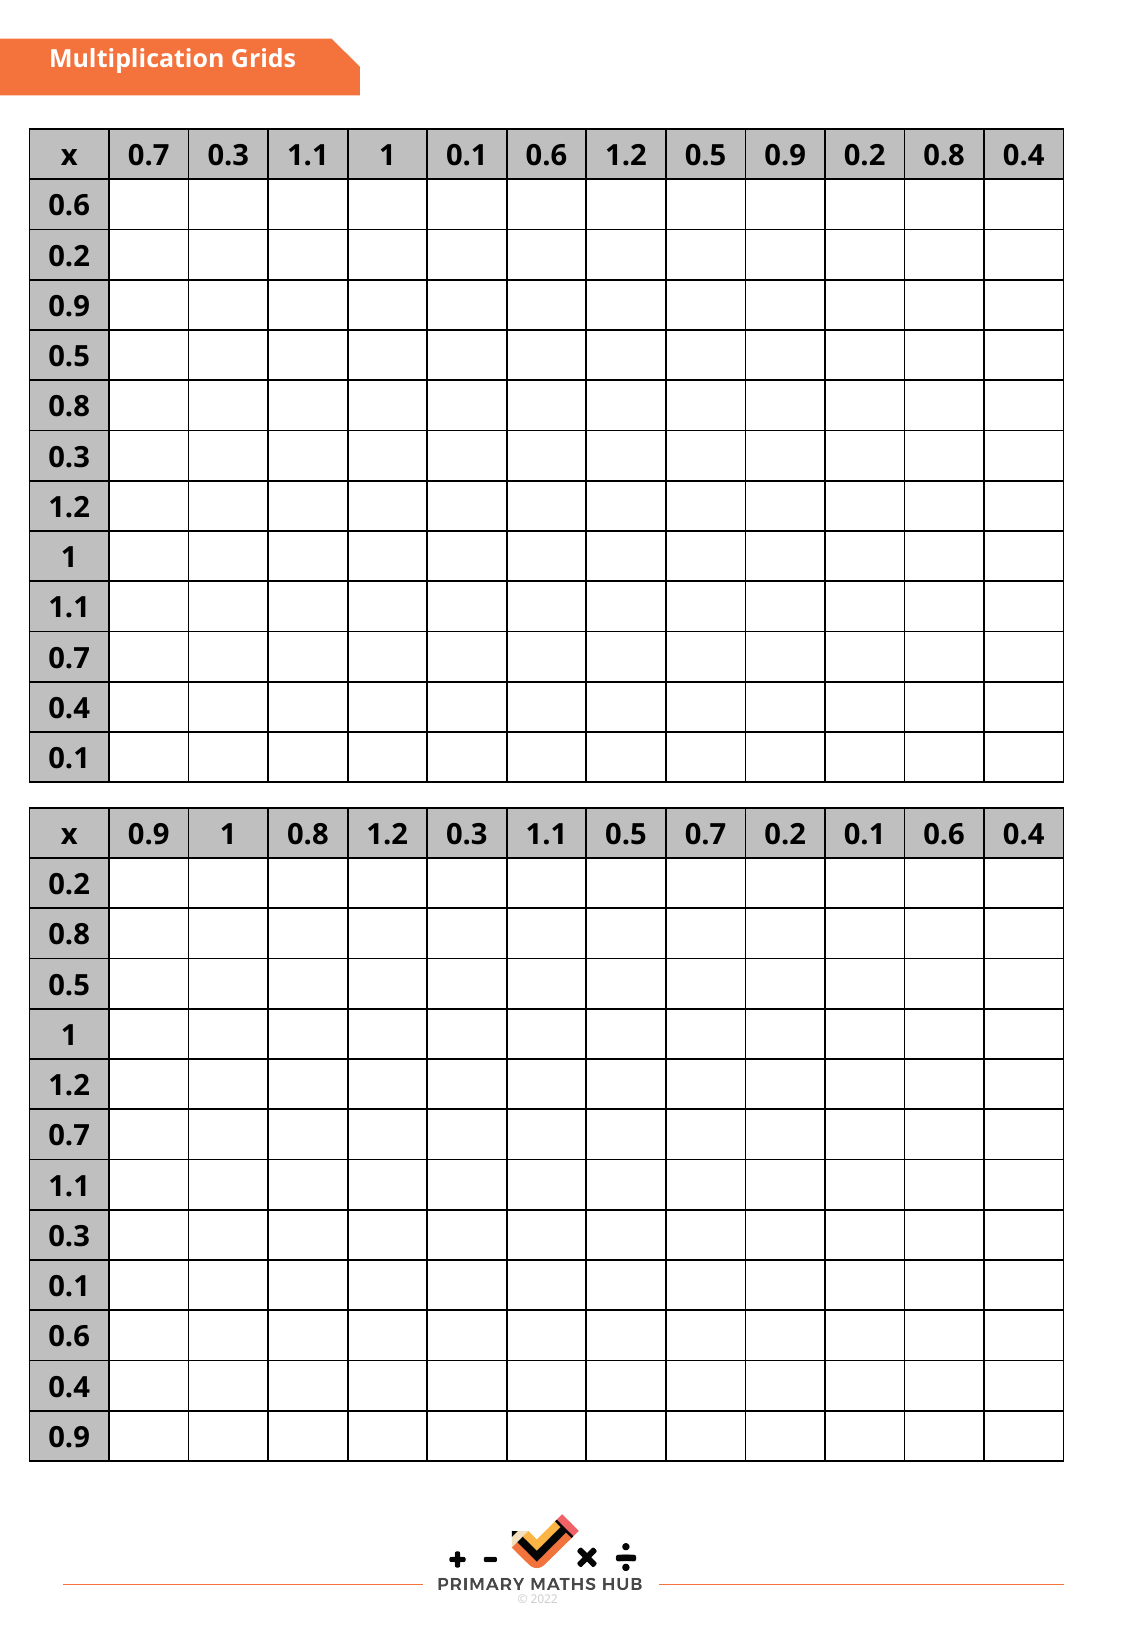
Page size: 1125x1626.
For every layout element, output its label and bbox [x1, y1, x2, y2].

table_cell [746, 1211, 824, 1259]
table_cell [508, 1412, 585, 1460]
table_cell [587, 1211, 665, 1259]
table_cell [985, 632, 1063, 681]
table_cell [110, 683, 188, 731]
table_cell [30, 683, 108, 731]
table_cell [667, 532, 745, 580]
table_cell [269, 431, 347, 480]
table_cell [667, 959, 745, 1008]
table_header [110, 809, 188, 857]
table_cell [349, 632, 426, 681]
table_header [985, 809, 1063, 857]
table_header [428, 809, 506, 857]
table_cell [587, 632, 665, 681]
table_cell [587, 1160, 665, 1209]
table_cell [985, 281, 1063, 329]
table_cell [189, 230, 267, 279]
table_cell [985, 180, 1063, 229]
table_header [110, 130, 188, 178]
table_cell [110, 1211, 188, 1259]
table_cell [985, 230, 1063, 279]
table_header [905, 130, 983, 178]
table_cell [508, 733, 585, 781]
table_cell [905, 482, 983, 530]
table_header [746, 809, 824, 857]
table_cell [349, 180, 426, 229]
table_cell [746, 180, 824, 229]
table_cell [746, 909, 824, 958]
table_cell [349, 281, 426, 329]
table_cell [905, 532, 983, 580]
table_cell [746, 1412, 824, 1460]
table_cell [587, 482, 665, 530]
table_cell [428, 230, 506, 279]
table_cell [110, 331, 188, 379]
table_cell [587, 909, 665, 958]
table_cell [110, 859, 188, 907]
table_cell [667, 180, 745, 229]
table_cell [110, 1412, 188, 1460]
table_cell [110, 532, 188, 580]
table_cell [826, 859, 904, 907]
table_cell [349, 1010, 426, 1058]
table_cell [349, 1361, 426, 1410]
table_cell [667, 582, 745, 631]
table_cell [30, 1110, 108, 1159]
table_cell [905, 381, 983, 430]
table_cell [30, 1261, 108, 1309]
table_cell [428, 1060, 506, 1108]
table_cell [428, 1412, 506, 1460]
table_cell [746, 582, 824, 631]
table_cell [905, 230, 983, 279]
table_cell [746, 859, 824, 907]
table_cell [349, 1160, 426, 1209]
table_cell [667, 632, 745, 681]
table_header [269, 809, 347, 857]
table_cell [428, 1211, 506, 1259]
table_cell [269, 381, 347, 430]
table_cell [110, 733, 188, 781]
table_cell [826, 230, 904, 279]
table_cell [587, 859, 665, 907]
table_cell [110, 959, 188, 1008]
table_cell [905, 431, 983, 480]
table_cell [508, 1010, 585, 1058]
table_cell [189, 1110, 267, 1159]
table_header [587, 809, 665, 857]
table_cell [746, 1361, 824, 1410]
table_cell [110, 1160, 188, 1209]
table_cell [508, 180, 585, 229]
table_cell [269, 959, 347, 1008]
table_cell [30, 582, 108, 631]
table_cell [428, 331, 506, 379]
table_cell [985, 331, 1063, 379]
table_cell [349, 733, 426, 781]
table_cell [269, 180, 347, 229]
table_cell [110, 1311, 188, 1360]
table_cell [667, 1412, 745, 1460]
table_cell [349, 859, 426, 907]
table_cell [985, 582, 1063, 631]
table_header [349, 809, 426, 857]
table_cell [349, 1060, 426, 1108]
table_cell [428, 909, 506, 958]
table_cell [587, 1311, 665, 1360]
table_cell [905, 1110, 983, 1159]
table_cell [508, 431, 585, 480]
table_cell [428, 1311, 506, 1360]
table_cell [269, 1311, 347, 1360]
table_cell [826, 1160, 904, 1209]
table_cell [826, 431, 904, 480]
table_cell [667, 1060, 745, 1108]
table_cell [587, 1060, 665, 1108]
table_cell [189, 1361, 267, 1410]
table_cell [587, 230, 665, 279]
table_cell [269, 859, 347, 907]
table_cell [746, 431, 824, 480]
table_cell [428, 281, 506, 329]
table_cell [428, 381, 506, 430]
table_cell [110, 909, 188, 958]
table_cell [667, 431, 745, 480]
table_header [189, 809, 267, 857]
table_cell [428, 1110, 506, 1159]
table_cell [428, 180, 506, 229]
table_cell [30, 859, 108, 907]
table_cell [667, 331, 745, 379]
table_cell [349, 532, 426, 580]
table_cell [508, 230, 585, 279]
table_cell [110, 1261, 188, 1309]
table_cell [189, 733, 267, 781]
table_cell [30, 281, 108, 329]
table_cell [269, 632, 347, 681]
table_cell [508, 859, 585, 907]
table_cell [269, 482, 347, 530]
table_cell [905, 1211, 983, 1259]
table_cell [985, 909, 1063, 958]
table_cell [985, 1060, 1063, 1108]
table_cell [826, 1361, 904, 1410]
table_cell [985, 1211, 1063, 1259]
table_cell [269, 281, 347, 329]
table_cell [508, 1311, 585, 1360]
table_cell [428, 632, 506, 681]
table_cell [189, 1010, 267, 1058]
table_header [985, 130, 1063, 178]
table_cell [826, 683, 904, 731]
table_cell [189, 632, 267, 681]
table_cell [508, 632, 585, 681]
table_cell [508, 1211, 585, 1259]
table_cell [110, 1060, 188, 1108]
table_cell [30, 431, 108, 480]
table_cell [349, 582, 426, 631]
table_cell [985, 1010, 1063, 1058]
table_cell [826, 532, 904, 580]
table_cell [667, 1211, 745, 1259]
table_cell [508, 532, 585, 580]
table_cell [587, 1261, 665, 1309]
table_cell [905, 281, 983, 329]
table_cell [905, 180, 983, 229]
table_cell [269, 582, 347, 631]
table_cell [269, 1010, 347, 1058]
table_cell [269, 1361, 347, 1410]
table_cell [905, 1160, 983, 1209]
text_box [429, 1584, 646, 1614]
table_cell [587, 582, 665, 631]
table_header [30, 130, 108, 178]
table_cell [110, 1010, 188, 1058]
table_cell [587, 431, 665, 480]
table_cell [30, 1311, 108, 1360]
table_cell [587, 1361, 665, 1410]
table_cell [905, 1261, 983, 1309]
table_cell [905, 683, 983, 731]
table_cell [269, 1211, 347, 1259]
table_header [826, 130, 904, 178]
table_cell [667, 733, 745, 781]
table_cell [667, 1261, 745, 1309]
table_header [189, 130, 267, 178]
table_cell [189, 1211, 267, 1259]
table_cell [30, 1160, 108, 1209]
table_cell [746, 381, 824, 430]
table_cell [985, 1160, 1063, 1209]
table_cell [667, 1160, 745, 1209]
table_cell [826, 331, 904, 379]
table_cell [985, 1261, 1063, 1309]
table_cell [110, 1110, 188, 1159]
table_cell [189, 1060, 267, 1108]
table_cell [667, 1361, 745, 1410]
table_cell [667, 683, 745, 731]
table_cell [428, 683, 506, 731]
table_cell [905, 1010, 983, 1058]
table_cell [110, 582, 188, 631]
table_cell [508, 582, 585, 631]
table_cell [826, 1060, 904, 1108]
table_cell [985, 1110, 1063, 1159]
table_cell [746, 959, 824, 1008]
table_cell [349, 431, 426, 480]
table_cell [30, 959, 108, 1008]
table_cell [508, 683, 585, 731]
table_cell [985, 733, 1063, 781]
table_header [428, 130, 506, 178]
table_cell [587, 381, 665, 430]
table_header [508, 809, 585, 857]
table_cell [667, 859, 745, 907]
table_cell [826, 1010, 904, 1058]
table_cell [826, 482, 904, 530]
table_cell [508, 1110, 585, 1159]
table_cell [508, 959, 585, 1008]
table_cell [269, 1412, 347, 1460]
table_cell [905, 1361, 983, 1410]
table_cell [269, 1110, 347, 1159]
table_cell [667, 1110, 745, 1159]
table_cell [746, 1311, 824, 1360]
table_cell [985, 683, 1063, 731]
table_cell [587, 281, 665, 329]
table_cell [985, 959, 1063, 1008]
table_cell [746, 632, 824, 681]
table_cell [587, 683, 665, 731]
table_cell [428, 532, 506, 580]
table_cell [30, 331, 108, 379]
table_cell [905, 1311, 983, 1360]
table_cell [826, 582, 904, 631]
table_cell [508, 909, 585, 958]
table_cell [189, 959, 267, 1008]
table_cell [667, 1010, 745, 1058]
table_cell [587, 959, 665, 1008]
table_cell [110, 230, 188, 279]
table_header [667, 809, 745, 857]
table_cell [667, 909, 745, 958]
table_cell [508, 1160, 585, 1209]
table_cell [905, 582, 983, 631]
table_cell [826, 733, 904, 781]
table_cell [667, 281, 745, 329]
table_cell [746, 1110, 824, 1159]
table_cell [985, 1412, 1063, 1460]
table_cell [826, 1412, 904, 1460]
table_cell [30, 1412, 108, 1460]
table_cell [826, 909, 904, 958]
table_cell [746, 230, 824, 279]
table_cell [746, 1010, 824, 1058]
table_cell [508, 1361, 585, 1410]
table_cell [349, 959, 426, 1008]
table_cell [110, 381, 188, 430]
table_cell [905, 1412, 983, 1460]
table_cell [30, 909, 108, 958]
table_cell [905, 859, 983, 907]
table_cell [349, 1110, 426, 1159]
table_cell [30, 532, 108, 580]
table_cell [587, 733, 665, 781]
table_cell [189, 909, 267, 958]
table_cell [269, 1060, 347, 1108]
table_cell [110, 281, 188, 329]
table_cell [189, 683, 267, 731]
table_cell [587, 532, 665, 580]
table_cell [508, 331, 585, 379]
table_cell [985, 859, 1063, 907]
table_cell [587, 331, 665, 379]
table_cell [269, 683, 347, 731]
table_cell [269, 1261, 347, 1309]
table_cell [428, 859, 506, 907]
table_cell [746, 482, 824, 530]
table_cell [905, 733, 983, 781]
table_cell [826, 1110, 904, 1159]
table_cell [30, 632, 108, 681]
table_cell [30, 1211, 108, 1259]
table_cell [30, 1060, 108, 1108]
table_cell [189, 1311, 267, 1360]
table_cell [189, 381, 267, 430]
table_cell [269, 230, 347, 279]
table_cell [110, 482, 188, 530]
table_cell [349, 1412, 426, 1460]
table_cell [189, 1160, 267, 1209]
table_cell [746, 532, 824, 580]
table_cell [985, 532, 1063, 580]
table_cell [189, 281, 267, 329]
table_cell [587, 180, 665, 229]
table_cell [269, 1160, 347, 1209]
table_cell [508, 1261, 585, 1309]
table_cell [905, 331, 983, 379]
table_cell [746, 281, 824, 329]
table_cell [667, 381, 745, 430]
table_cell [985, 1311, 1063, 1360]
table_cell [349, 482, 426, 530]
table_cell [30, 1010, 108, 1058]
table_header [826, 809, 904, 857]
table_cell [508, 1060, 585, 1108]
table_cell [189, 180, 267, 229]
table_cell [30, 733, 108, 781]
table_cell [189, 331, 267, 379]
table_cell [905, 632, 983, 681]
table_cell [905, 909, 983, 958]
table_cell [349, 1311, 426, 1360]
table_cell [508, 482, 585, 530]
table_cell [746, 683, 824, 731]
table_cell [826, 632, 904, 681]
table_cell [428, 733, 506, 781]
table_cell [269, 331, 347, 379]
table_cell [826, 381, 904, 430]
table_cell [826, 1211, 904, 1259]
table_cell [428, 1010, 506, 1058]
table_cell [110, 431, 188, 480]
table_cell [189, 859, 267, 907]
table_cell [428, 1261, 506, 1309]
table_cell [826, 959, 904, 1008]
table_cell [587, 1412, 665, 1460]
table_cell [428, 431, 506, 480]
table_header [587, 130, 665, 178]
table_cell [110, 180, 188, 229]
table_cell [349, 230, 426, 279]
table_cell [428, 482, 506, 530]
table_header [746, 130, 824, 178]
table_cell [905, 959, 983, 1008]
table_header [269, 130, 347, 178]
table_cell [985, 431, 1063, 480]
table_cell [30, 381, 108, 430]
table_cell [428, 1361, 506, 1410]
table_cell [508, 381, 585, 430]
table_cell [110, 632, 188, 681]
table_cell [746, 733, 824, 781]
table_header [905, 809, 983, 857]
table_cell [30, 482, 108, 530]
table_cell [985, 482, 1063, 530]
table_cell [349, 1261, 426, 1309]
table_cell [30, 180, 108, 229]
table_cell [189, 1261, 267, 1309]
table_cell [428, 582, 506, 631]
table_cell [428, 1160, 506, 1209]
table_cell [189, 532, 267, 580]
table_cell [269, 733, 347, 781]
table_cell [349, 683, 426, 731]
table_cell [508, 281, 585, 329]
table_cell [746, 1160, 824, 1209]
table_cell [667, 482, 745, 530]
table_cell [269, 532, 347, 580]
table_cell [667, 1311, 745, 1360]
table_cell [826, 1311, 904, 1360]
table_cell [30, 1361, 108, 1410]
table_cell [189, 431, 267, 480]
table_cell [110, 1361, 188, 1410]
table_header [349, 130, 426, 178]
table_cell [587, 1110, 665, 1159]
table_cell [985, 381, 1063, 430]
table_cell [349, 1211, 426, 1259]
table_cell [826, 281, 904, 329]
table_cell [349, 909, 426, 958]
table_cell [746, 331, 824, 379]
table_cell [269, 909, 347, 958]
text_box [0, 37, 361, 97]
table_cell [587, 1010, 665, 1058]
table_cell [826, 180, 904, 229]
table_cell [189, 1412, 267, 1460]
table_cell [349, 381, 426, 430]
table_cell [826, 1261, 904, 1309]
table_header [667, 130, 745, 178]
table_cell [349, 331, 426, 379]
table_cell [189, 482, 267, 530]
table_cell [905, 1060, 983, 1108]
table_cell [985, 1361, 1063, 1410]
table_header [30, 809, 108, 857]
picture [432, 1512, 648, 1597]
table_cell [428, 959, 506, 1008]
table_cell [746, 1261, 824, 1309]
table_cell [667, 230, 745, 279]
table_cell [746, 1060, 824, 1108]
table_cell [30, 230, 108, 279]
table_header [508, 130, 585, 178]
table_cell [189, 582, 267, 631]
